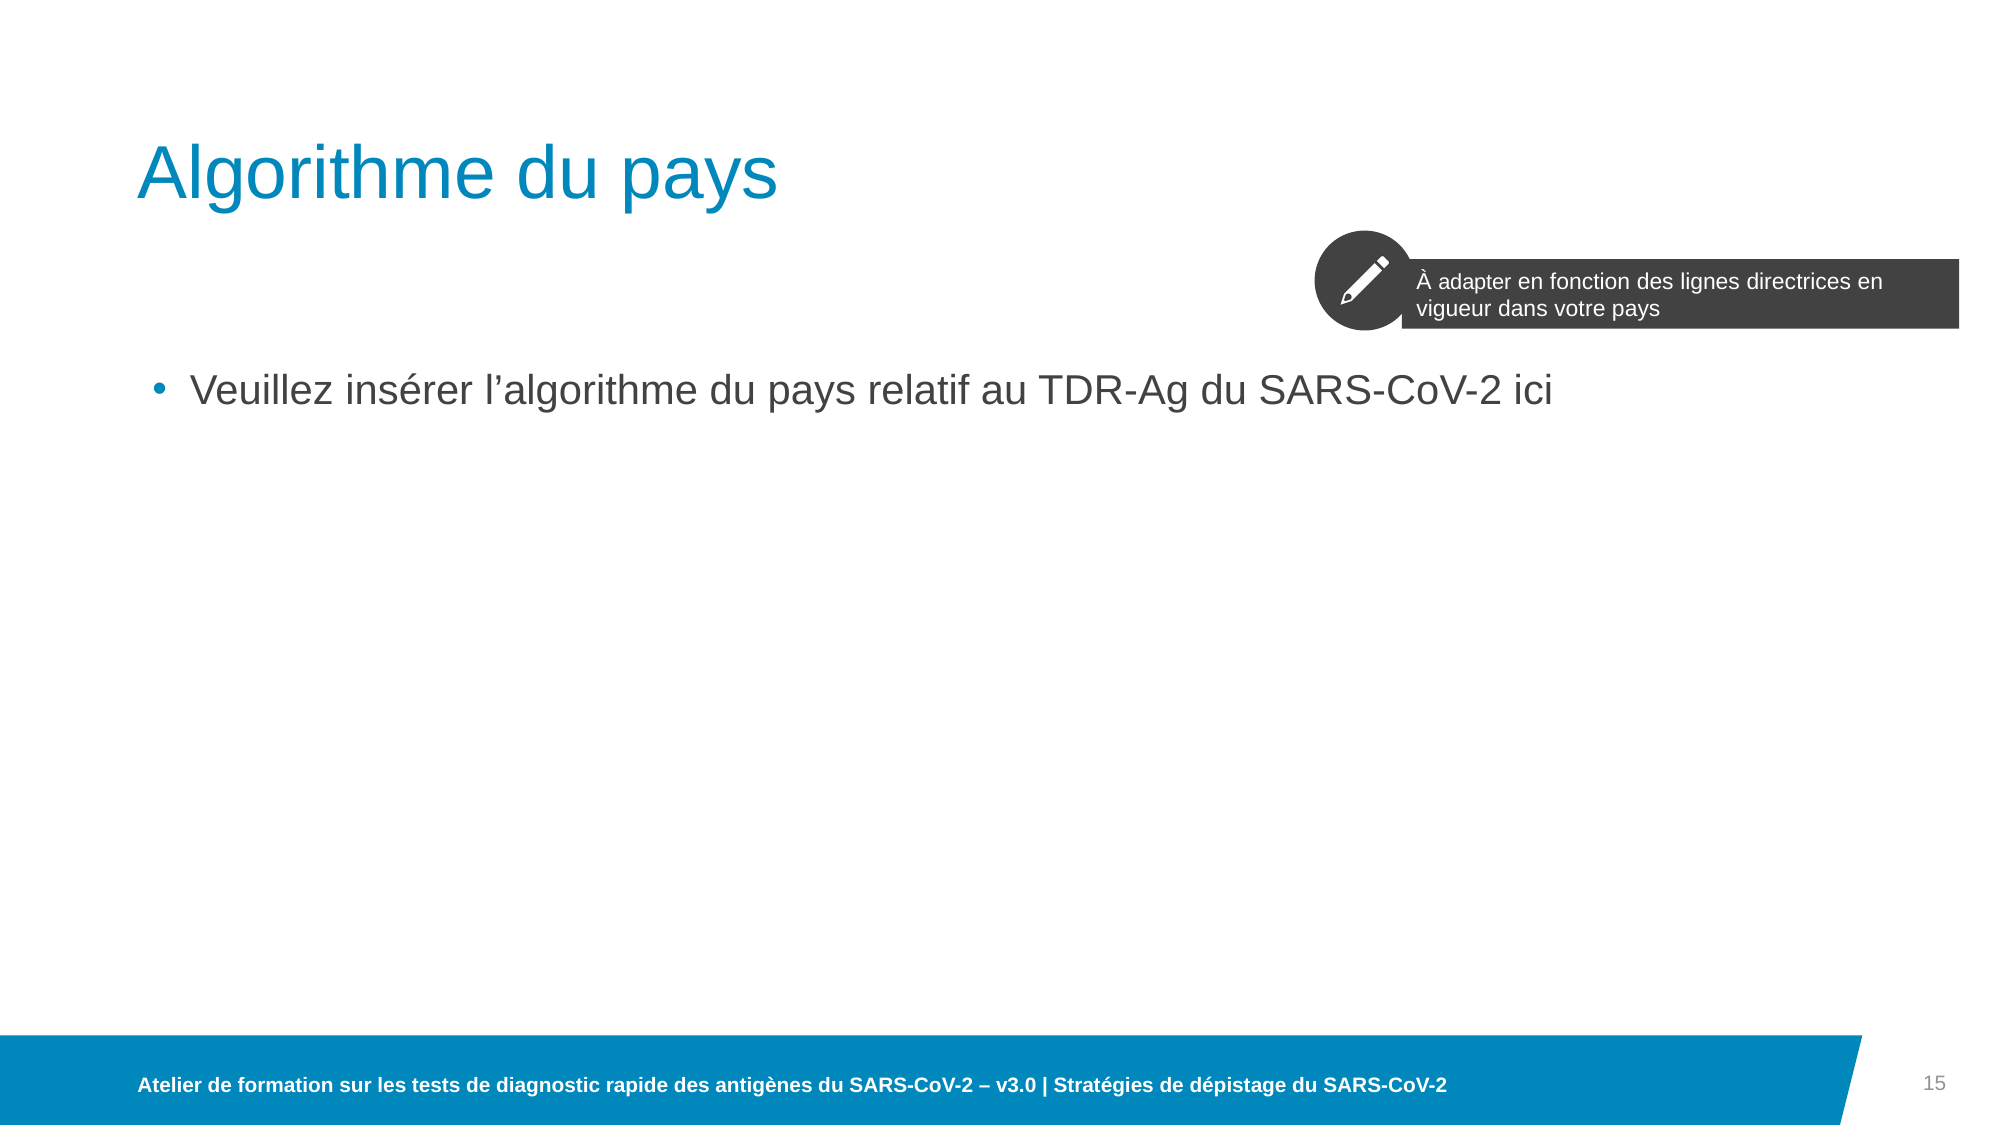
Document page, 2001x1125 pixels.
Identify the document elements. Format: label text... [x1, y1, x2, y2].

slide_number 15 [1862, 1035, 1947, 1125]
list Veuillez insérer l’algorithme du pays relatif au TDR-Ag du SARS-CoV-2 ici [137, 284, 1863, 1014]
footer Atelier de formation sur les tests de diagnostic rapide des antigènes du SARS-CoV-2 – v3.0 | Stratégies de dépistage du SARS-CoV-2 [137, 1042, 1558, 1125]
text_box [1315, 231, 1960, 330]
title Algorithme du pays [137, 59, 1863, 215]
